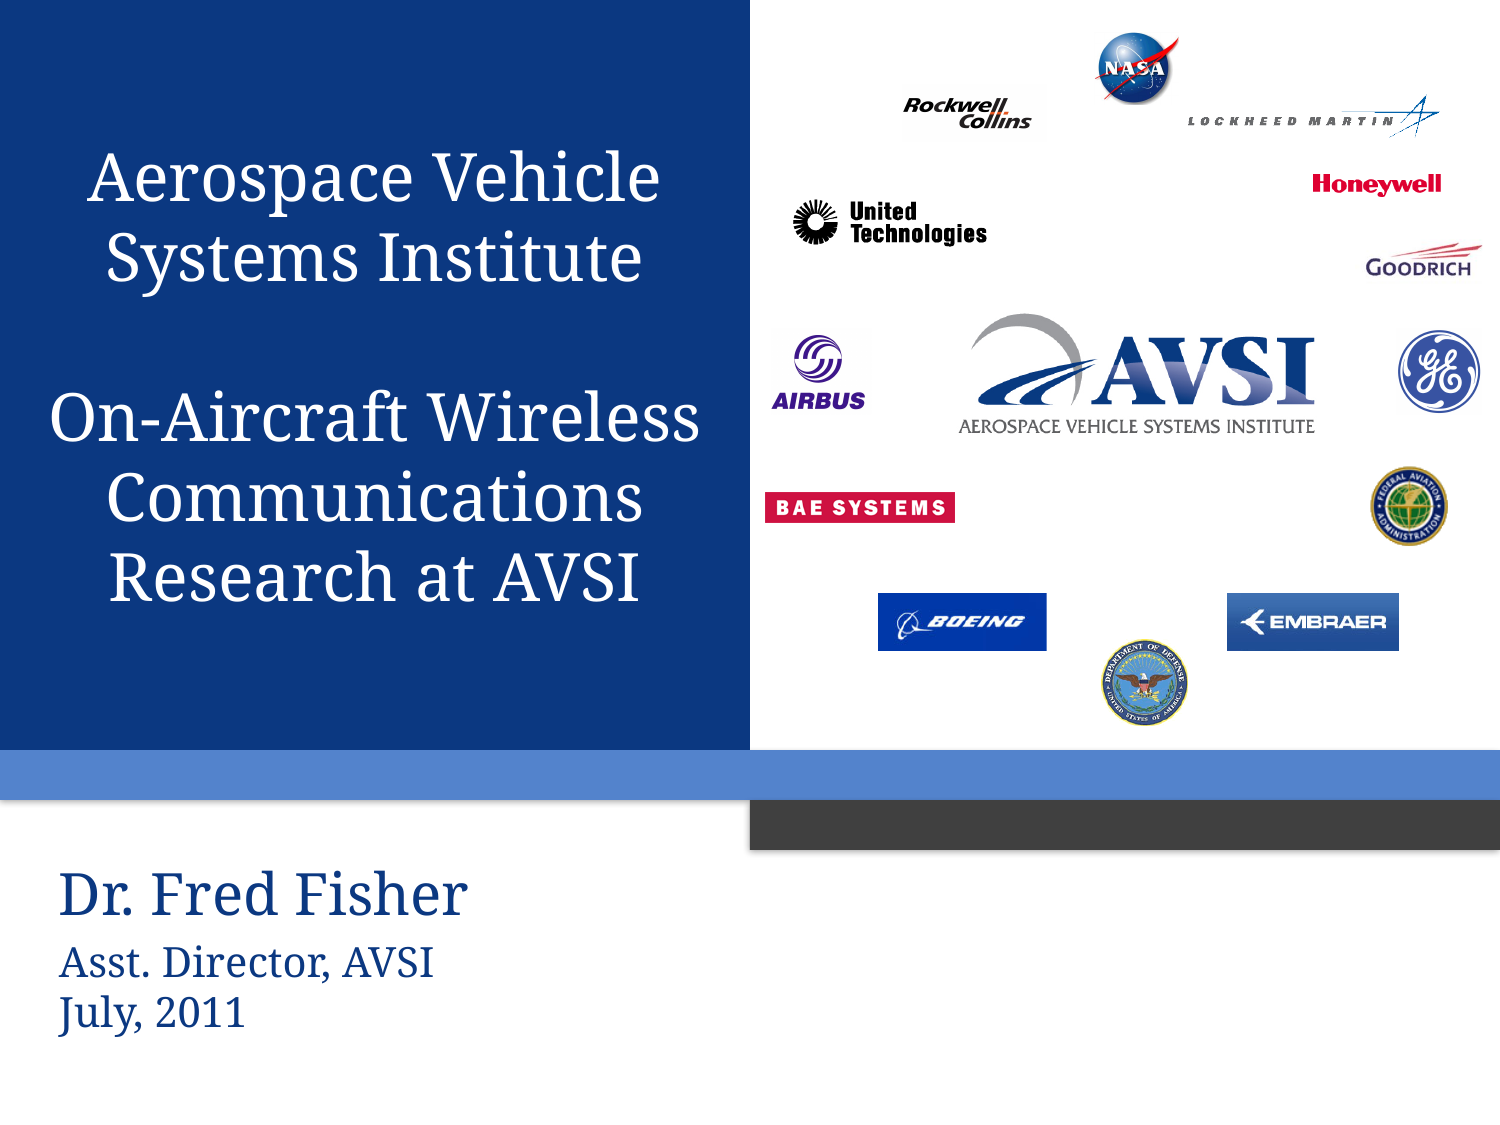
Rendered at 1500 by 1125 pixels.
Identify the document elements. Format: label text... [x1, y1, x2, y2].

picture [1094, 32, 1179, 105]
picture [951, 307, 1322, 439]
picture [793, 199, 987, 247]
picture [1396, 328, 1482, 415]
picture [1101, 639, 1188, 726]
subtitle Dr. Fred Fisher Asst. Director, AVSI July, 2011 [44, 849, 1464, 1088]
picture [765, 492, 955, 523]
picture [1368, 464, 1454, 551]
picture [771, 328, 872, 415]
picture [1313, 174, 1441, 197]
picture [902, 84, 1047, 142]
picture [1187, 94, 1441, 138]
picture [878, 593, 1047, 651]
picture [1355, 228, 1483, 292]
title Aerospace Vehicle Systems Institute On-Aircraft Wireless Communications Research at AVSI [0, 0, 750, 750]
picture [1227, 593, 1399, 651]
